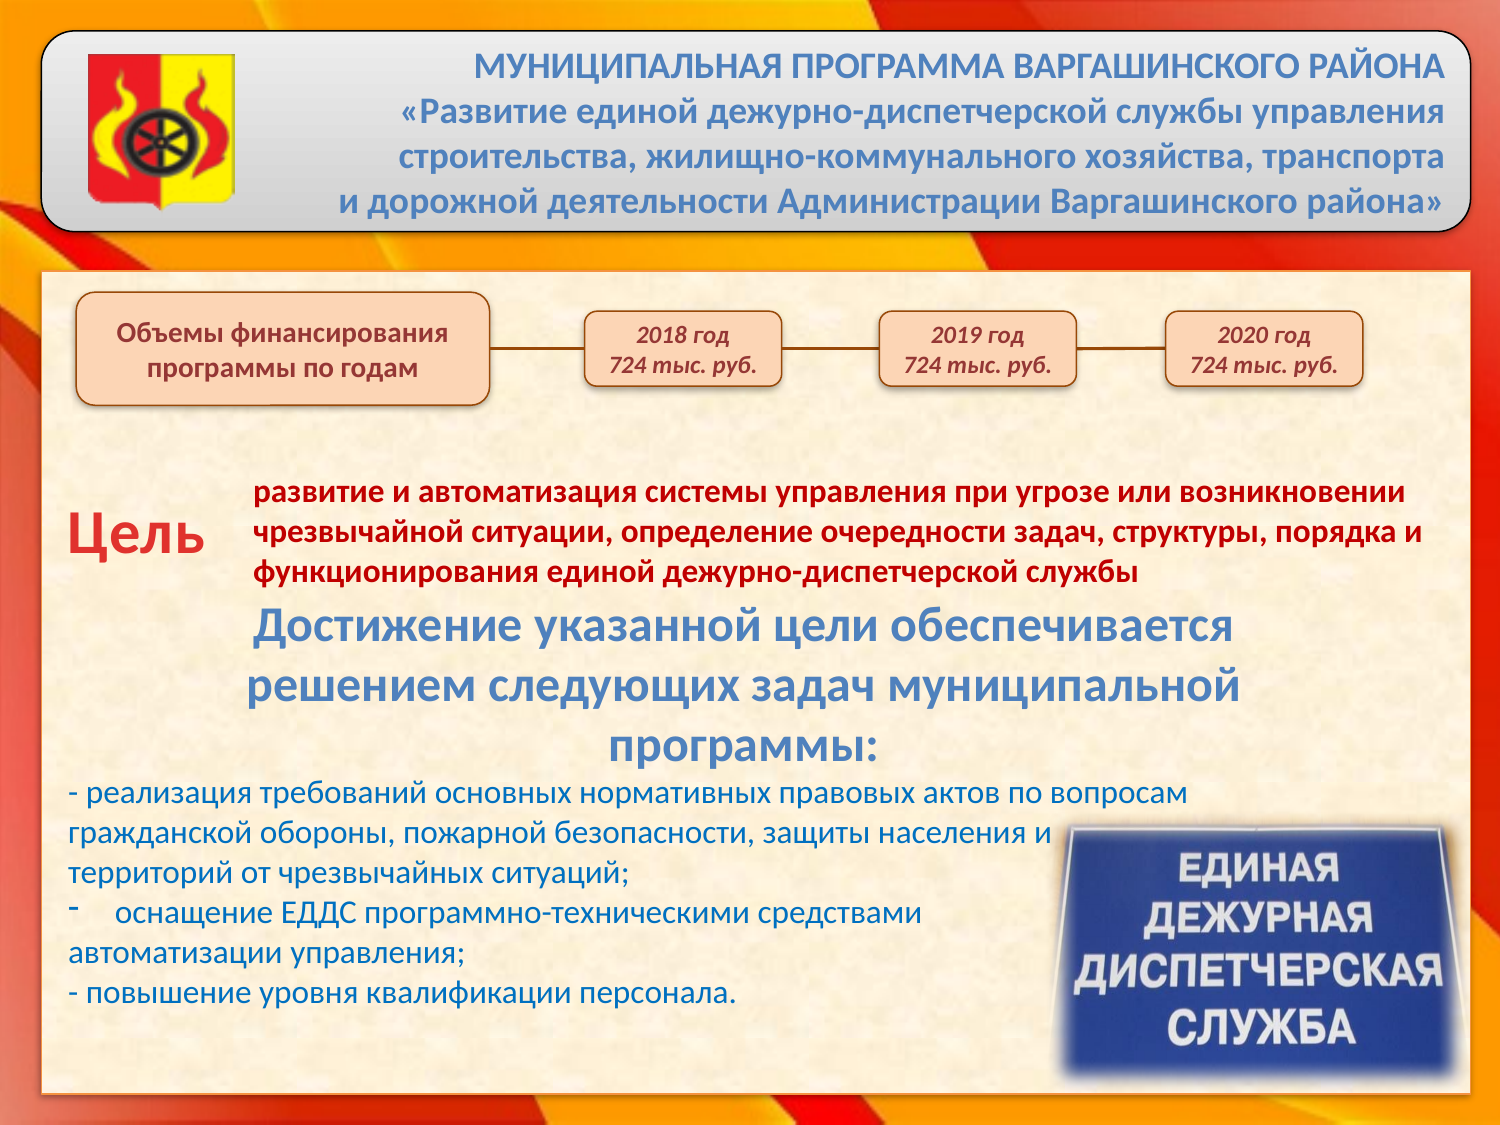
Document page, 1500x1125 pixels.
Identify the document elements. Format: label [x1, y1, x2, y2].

picture [87, 54, 236, 218]
picture [1045, 810, 1471, 1095]
list [0, 0, 1500, 1125]
